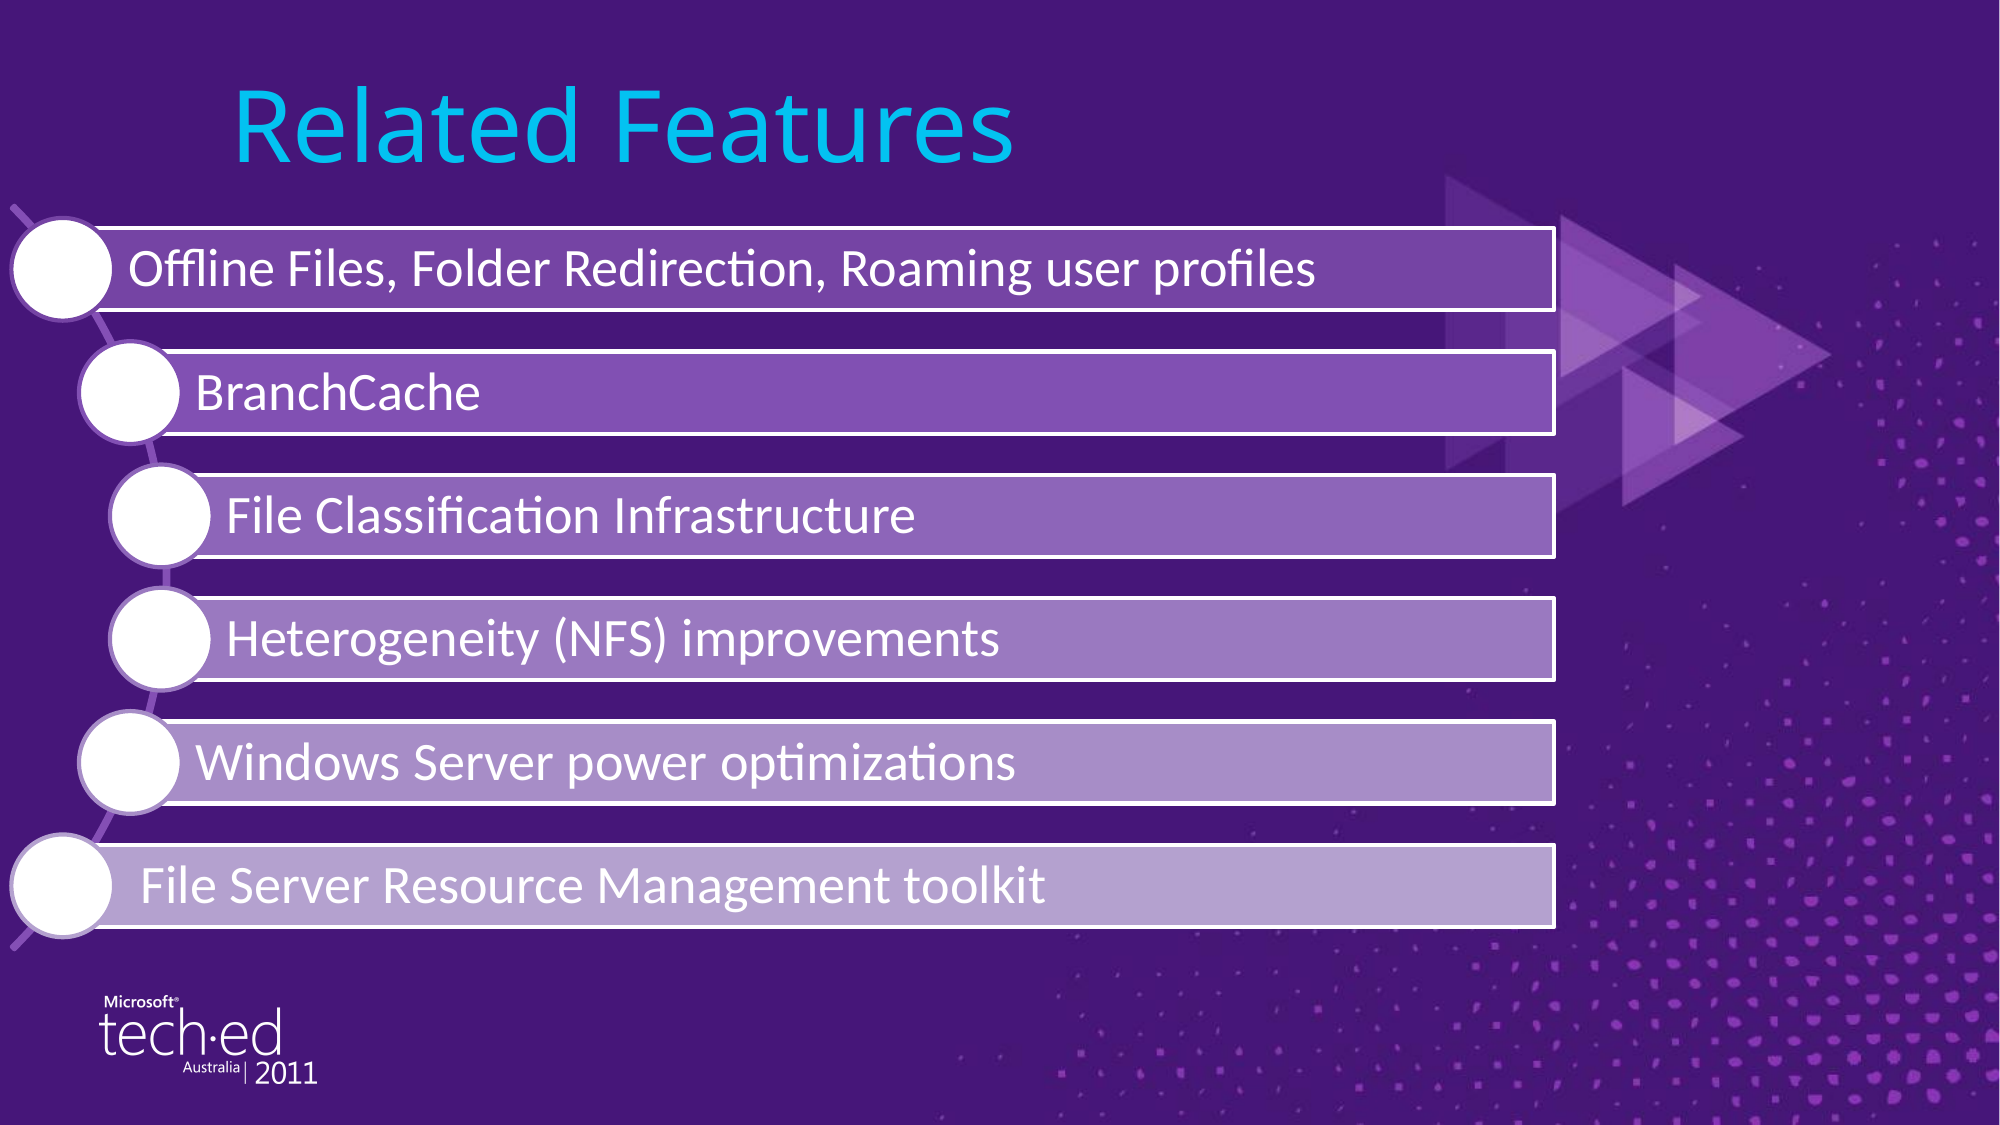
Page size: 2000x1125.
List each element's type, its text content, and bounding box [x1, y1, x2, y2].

title Related Features [230, 15, 1825, 229]
picture [0, 0, 2000, 1125]
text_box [0, 186, 1566, 969]
